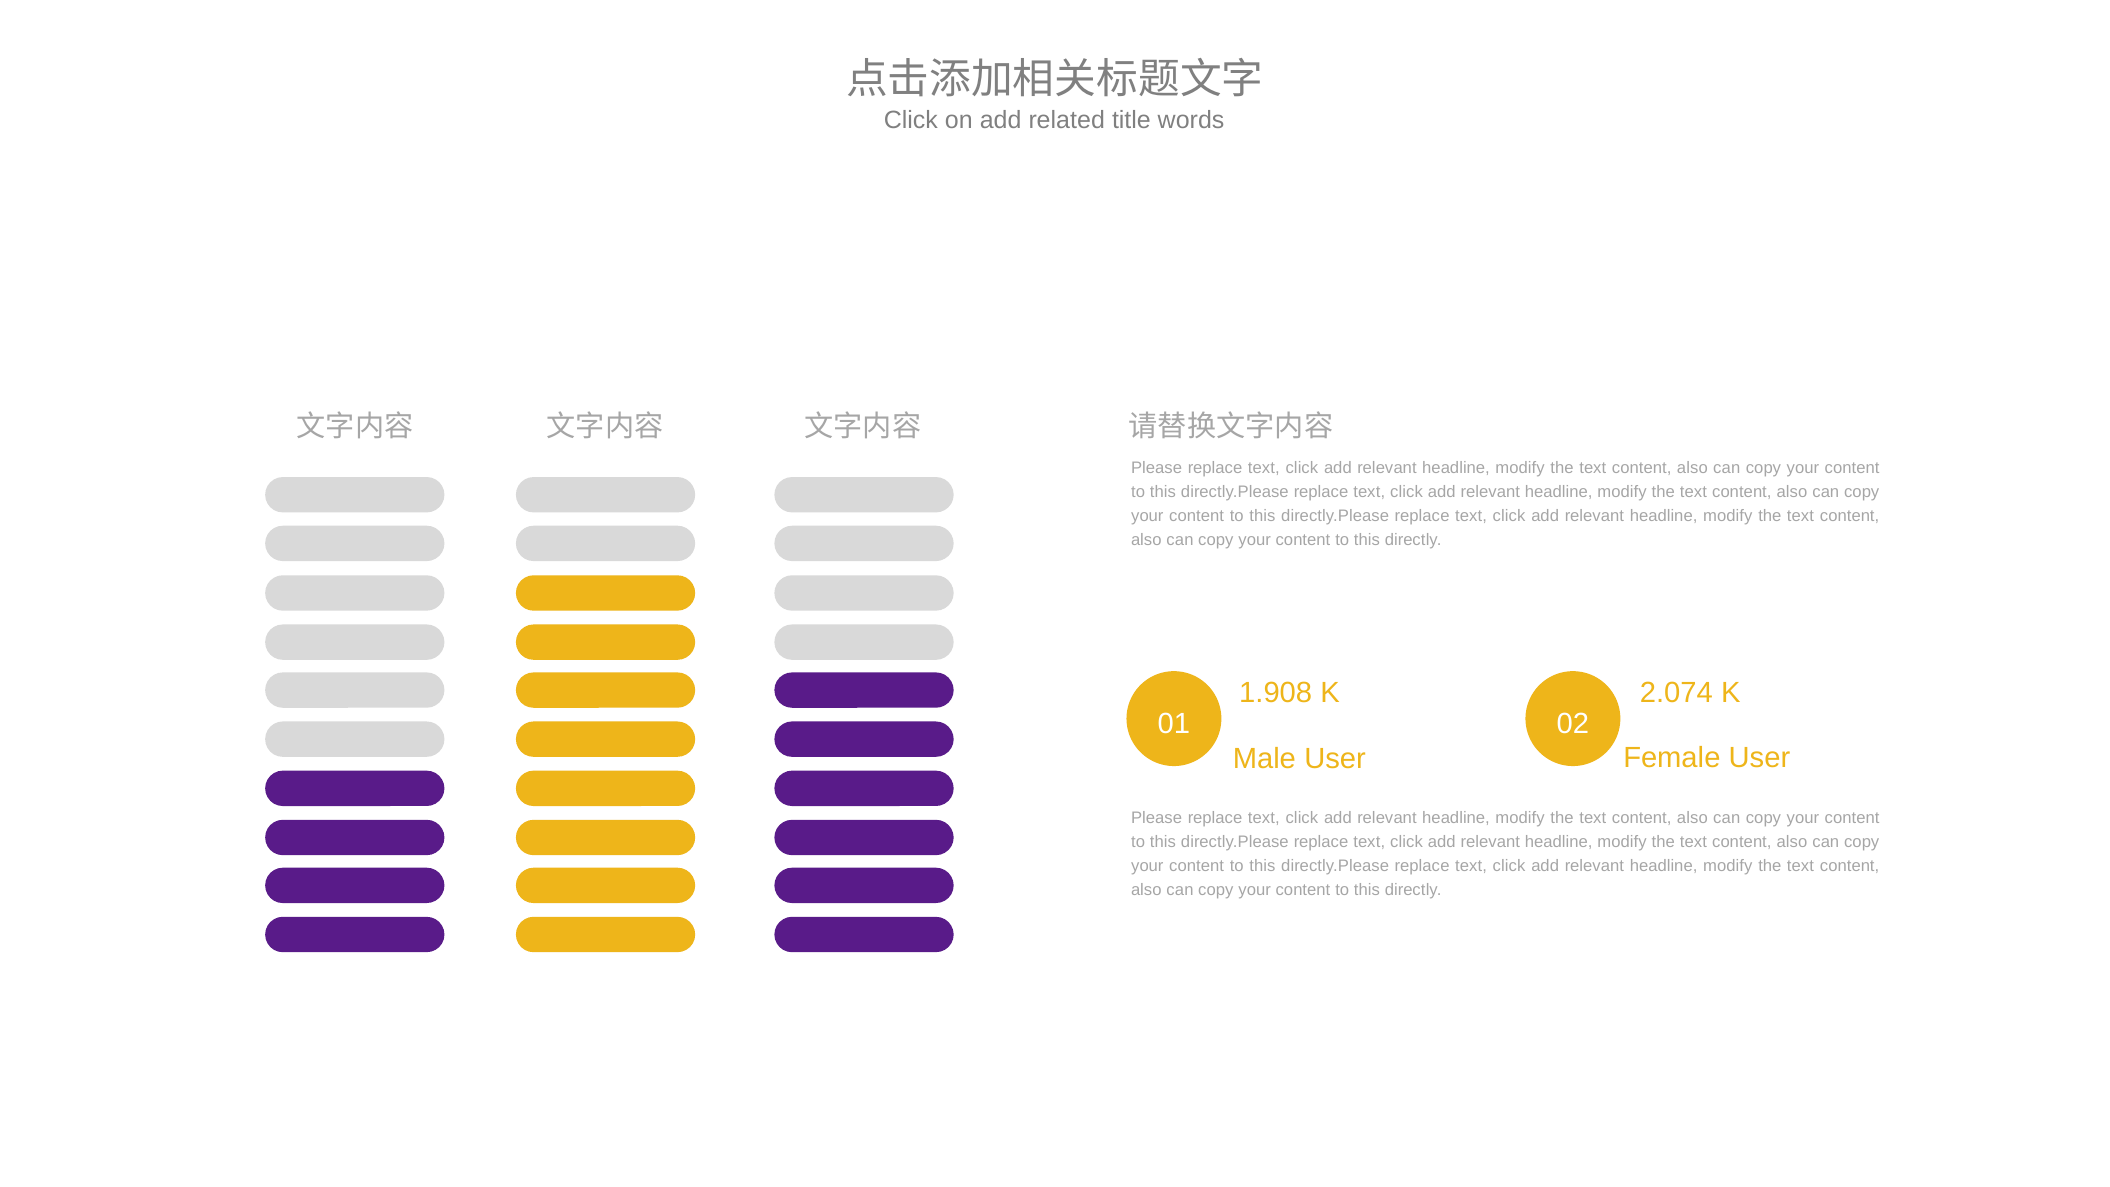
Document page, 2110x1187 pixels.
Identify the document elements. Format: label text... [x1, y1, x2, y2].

text_box [515, 867, 696, 904]
text_box [773, 770, 955, 807]
text_box [515, 916, 696, 953]
text_box 文字内容 [524, 407, 687, 443]
text_box [773, 819, 955, 856]
text_box 02 [1524, 670, 1622, 768]
text_box [515, 525, 696, 562]
text_box [515, 770, 696, 807]
text_box Male User [1232, 732, 1367, 775]
text_box [515, 720, 696, 758]
text_box [773, 867, 955, 904]
text_box [264, 916, 445, 953]
text_box 文字内容 [274, 407, 437, 443]
text_box [773, 671, 955, 709]
text_box [264, 525, 445, 562]
text_box [264, 770, 445, 807]
text_box [264, 574, 445, 612]
text_box 请替换文字内容 [1128, 400, 1801, 443]
text_box [773, 574, 955, 612]
text_box Female User [1623, 730, 1791, 773]
text_box 01 [1125, 670, 1223, 768]
text_box [773, 525, 955, 562]
text_box 文字内容 [781, 407, 944, 443]
text_box [264, 720, 445, 758]
text_box Click on add related title words [864, 95, 1246, 158]
text_box [515, 623, 696, 661]
text_box Please replace text, click add relevant headline, modify the text content, also can copy your content to this directly.Please replace text, click add relevant headline, modify the text content, also can copy your content to this directly.Please replace text, click add relevant headline, modify the text content, also can copy your content to this directly. [1130, 453, 1881, 550]
text_box [264, 476, 445, 513]
text_box [515, 476, 696, 513]
text_box [773, 720, 955, 758]
text_box [515, 819, 696, 856]
text_box [515, 671, 696, 709]
text_box [515, 574, 696, 612]
text_box [264, 671, 445, 709]
text_box 2.074 K [1639, 666, 1741, 709]
text_box 1.908 K [1239, 666, 1341, 709]
text_box [773, 623, 955, 661]
text_box [773, 476, 955, 513]
text_box [264, 819, 445, 856]
text_box [264, 867, 445, 904]
text_box 点击添加相关标题文字 [803, 44, 1307, 107]
text_box [264, 623, 445, 661]
text_box [773, 916, 955, 953]
text_box Please replace text, click add relevant headline, modify the text content, also can copy your content to this directly.Please replace text, click add relevant headline, modify the text content, also can copy your content to this directly.Please replace text, click add relevant headline, modify the text content, also can copy your content to this directly. [1130, 803, 1881, 899]
